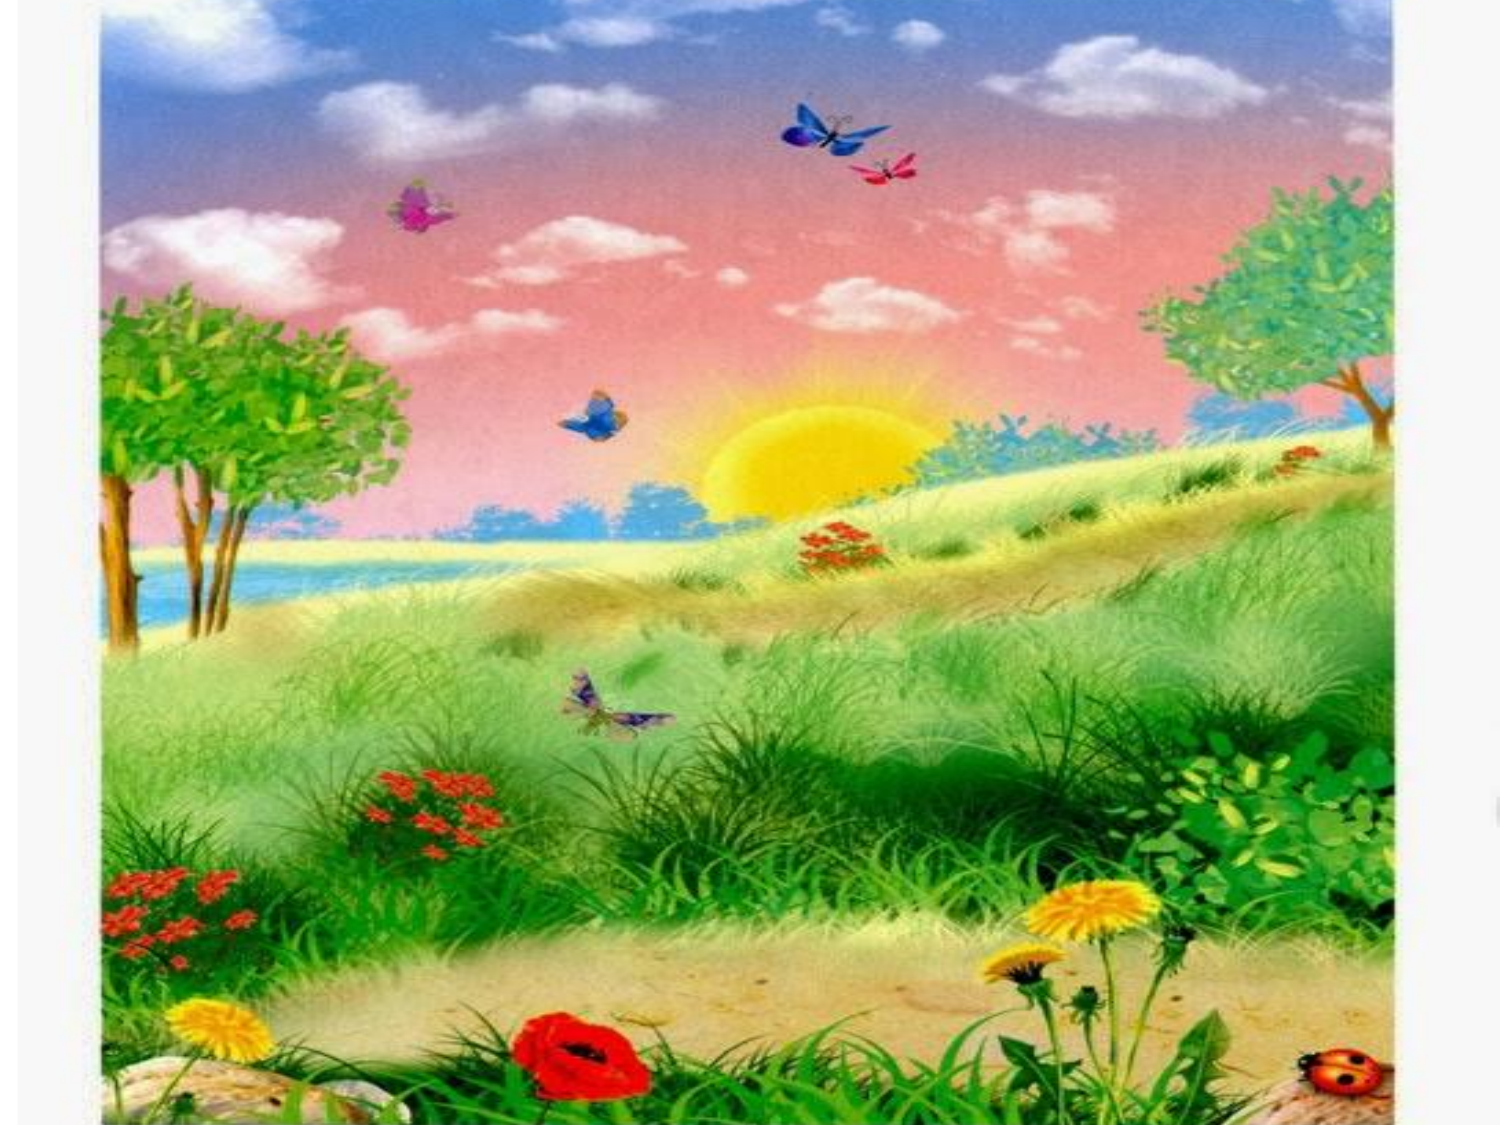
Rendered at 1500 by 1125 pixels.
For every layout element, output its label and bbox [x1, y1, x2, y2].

list [17, 0, 1500, 1125]
